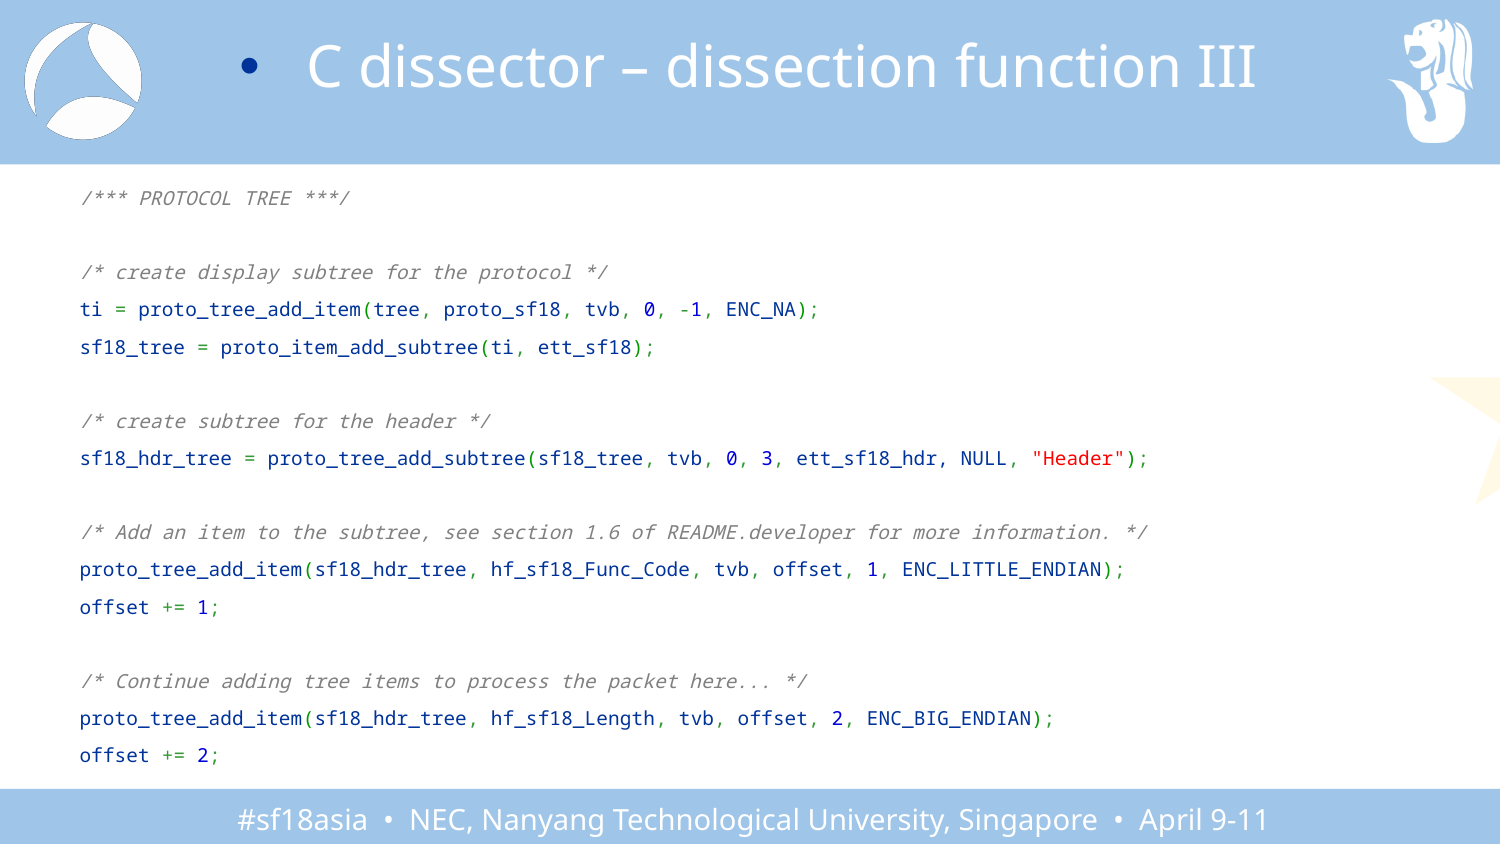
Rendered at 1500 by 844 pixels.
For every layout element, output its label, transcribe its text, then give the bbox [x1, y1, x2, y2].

picture [1387, 19, 1473, 143]
list /*** PROTOCOL TREE ***/ /* create display subtree for the protocol */ ti = proto_tree_add_item(tree, proto_sf18, tvb, 0, -1, ENC_NA); sf18_tree = proto_item_add_subtree(ti, ett_sf18); /* create subtree for the header */ sf18_hdr_tree = proto_tree_add_subtree(sf18_tree, tvb, 0, 3, ett_sf18_hdr, NULL, "Header"); /* Add an item to the subtree, see section 1.6 of README.developer for more information. */ proto_tree_add_item(sf18_hdr_tree, hf_sf18_Func_Code, tvb, offset, 1, ENC_LITTLE_ENDIAN); offset += 1; /* Continue adding tree items to process the packet here... */ proto_tree_add_item(sf18_hdr_tree, hf_sf18_Length, tvb, offset, 2, ENC_BIG_ENDIAN); offset += 2; [17, 173, 1500, 788]
list C dissector – dissection function III [147, 0, 1341, 139]
picture [24, 22, 142, 140]
